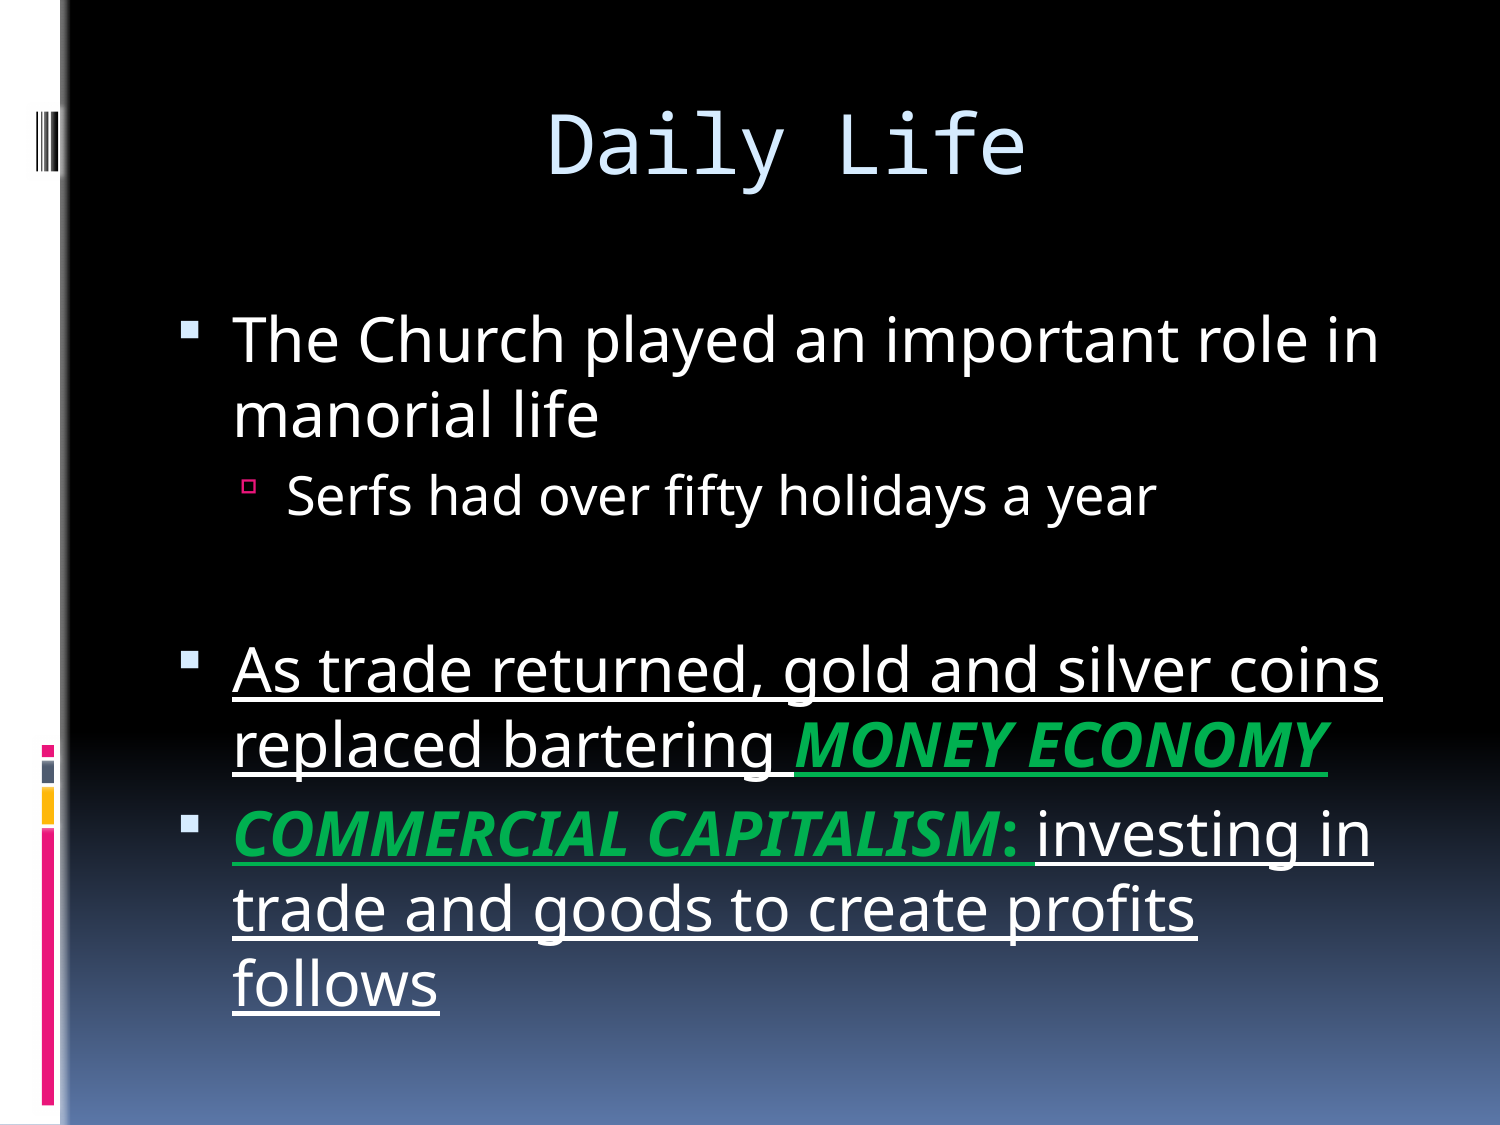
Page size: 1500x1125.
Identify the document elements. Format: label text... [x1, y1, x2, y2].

list The Church played an important role in manorial life Serfs had over fifty holidays a year As trade returned, gold and silver coins replaced bartering MONEY ECONOMY COMMERCIAL CAPITALISM: investing in trade and goods to create profits follows [150, 292, 1425, 1043]
title Daily Life [150, 83, 1425, 234]
